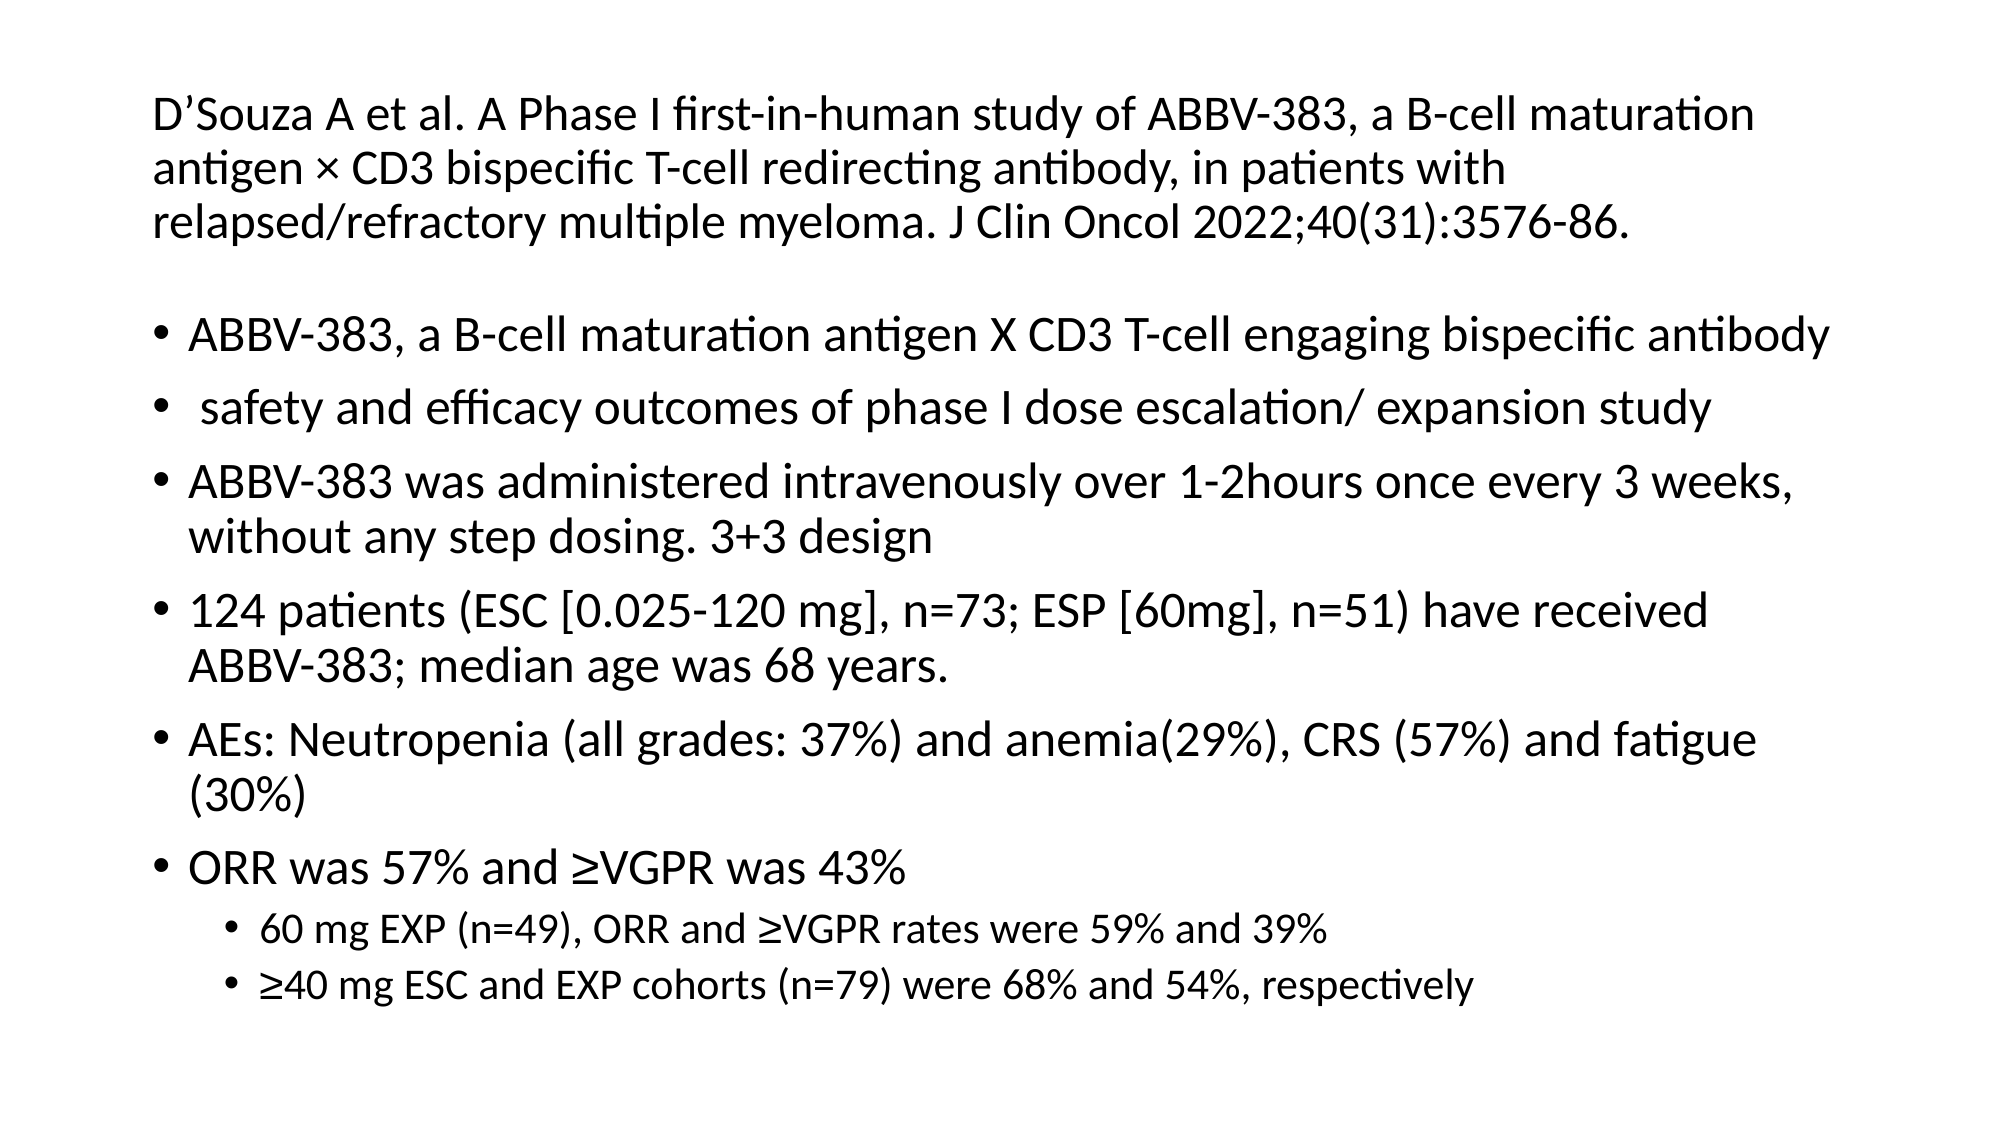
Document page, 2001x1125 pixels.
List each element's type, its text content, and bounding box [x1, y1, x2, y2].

list ABBV-383, a B-cell maturation antigen X CD3 T-cell engaging bispecific antibody safety and efficacy outcomes of phase I dose escalation/ expansion study ABBV-383 was administered intravenously over 1-2hours once every 3 weeks, without any step dosing. 3+3 design 124 patients (ESC [0.025-120 mg], n=73; ESP [60mg], n=51) have received ABBV-383; median age was 68 years. AEs: Neutropenia (all grades: 37%) and anemia(29%), CRS (57%) and fatigue (30%) ORR was 57% and ≥VGPR was 43% 60 mg EXP (n=49), ORR and ≥VGPR rates were 59% and 39% ≥40 mg ESC and EXP cohorts (n=79) were 68% and 54%, respectively [137, 299, 1863, 1066]
title D’Souza A et al. A Phase I first-in-human study of ABBV-383, a B-cell maturation antigen × CD3 bispecific T-cell redirecting antibody, in patients with relapsed/refractory multiple myeloma. J Clin Oncol 2022;40(31):3576-86. [137, 59, 1863, 278]
